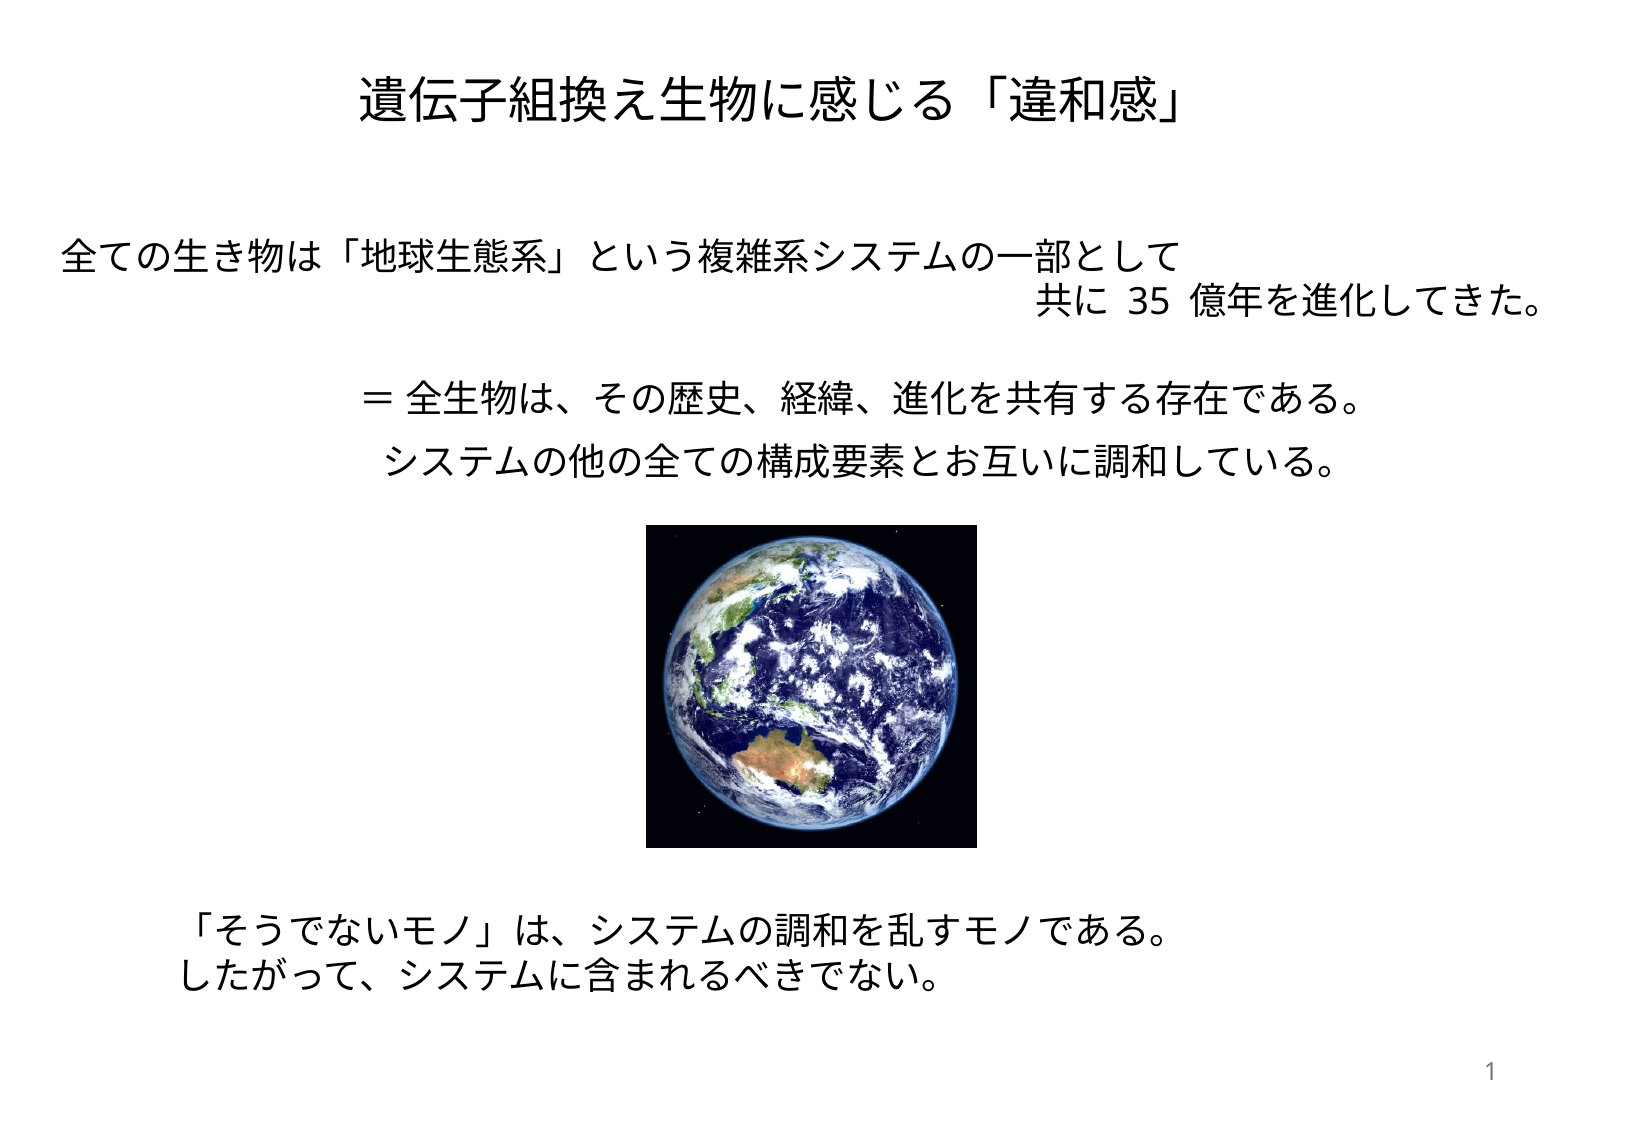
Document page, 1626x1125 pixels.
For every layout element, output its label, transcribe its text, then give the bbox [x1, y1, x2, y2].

slide_number 1 [1147, 1042, 1514, 1103]
text_box 「そうでないモノ」は、システムの調和を乱すモノである。 したがって、システムに含まれるべきでない。 [160, 899, 1289, 1005]
picture [645, 525, 977, 849]
text_box システムの他の全ての構成要素とお互いに調和している。 [367, 430, 1371, 491]
text_box ＝ 全生物は、その歴史、経緯、進化を共有する存在である。 [344, 367, 1395, 428]
text_box 遺伝子組換え生物に感じる「違和感」 [343, 60, 1224, 136]
text_box 全ての生き物は「地球生態系」という複雑系システムの一部として 共に 35 億年を進化してきた。 [45, 225, 1578, 330]
